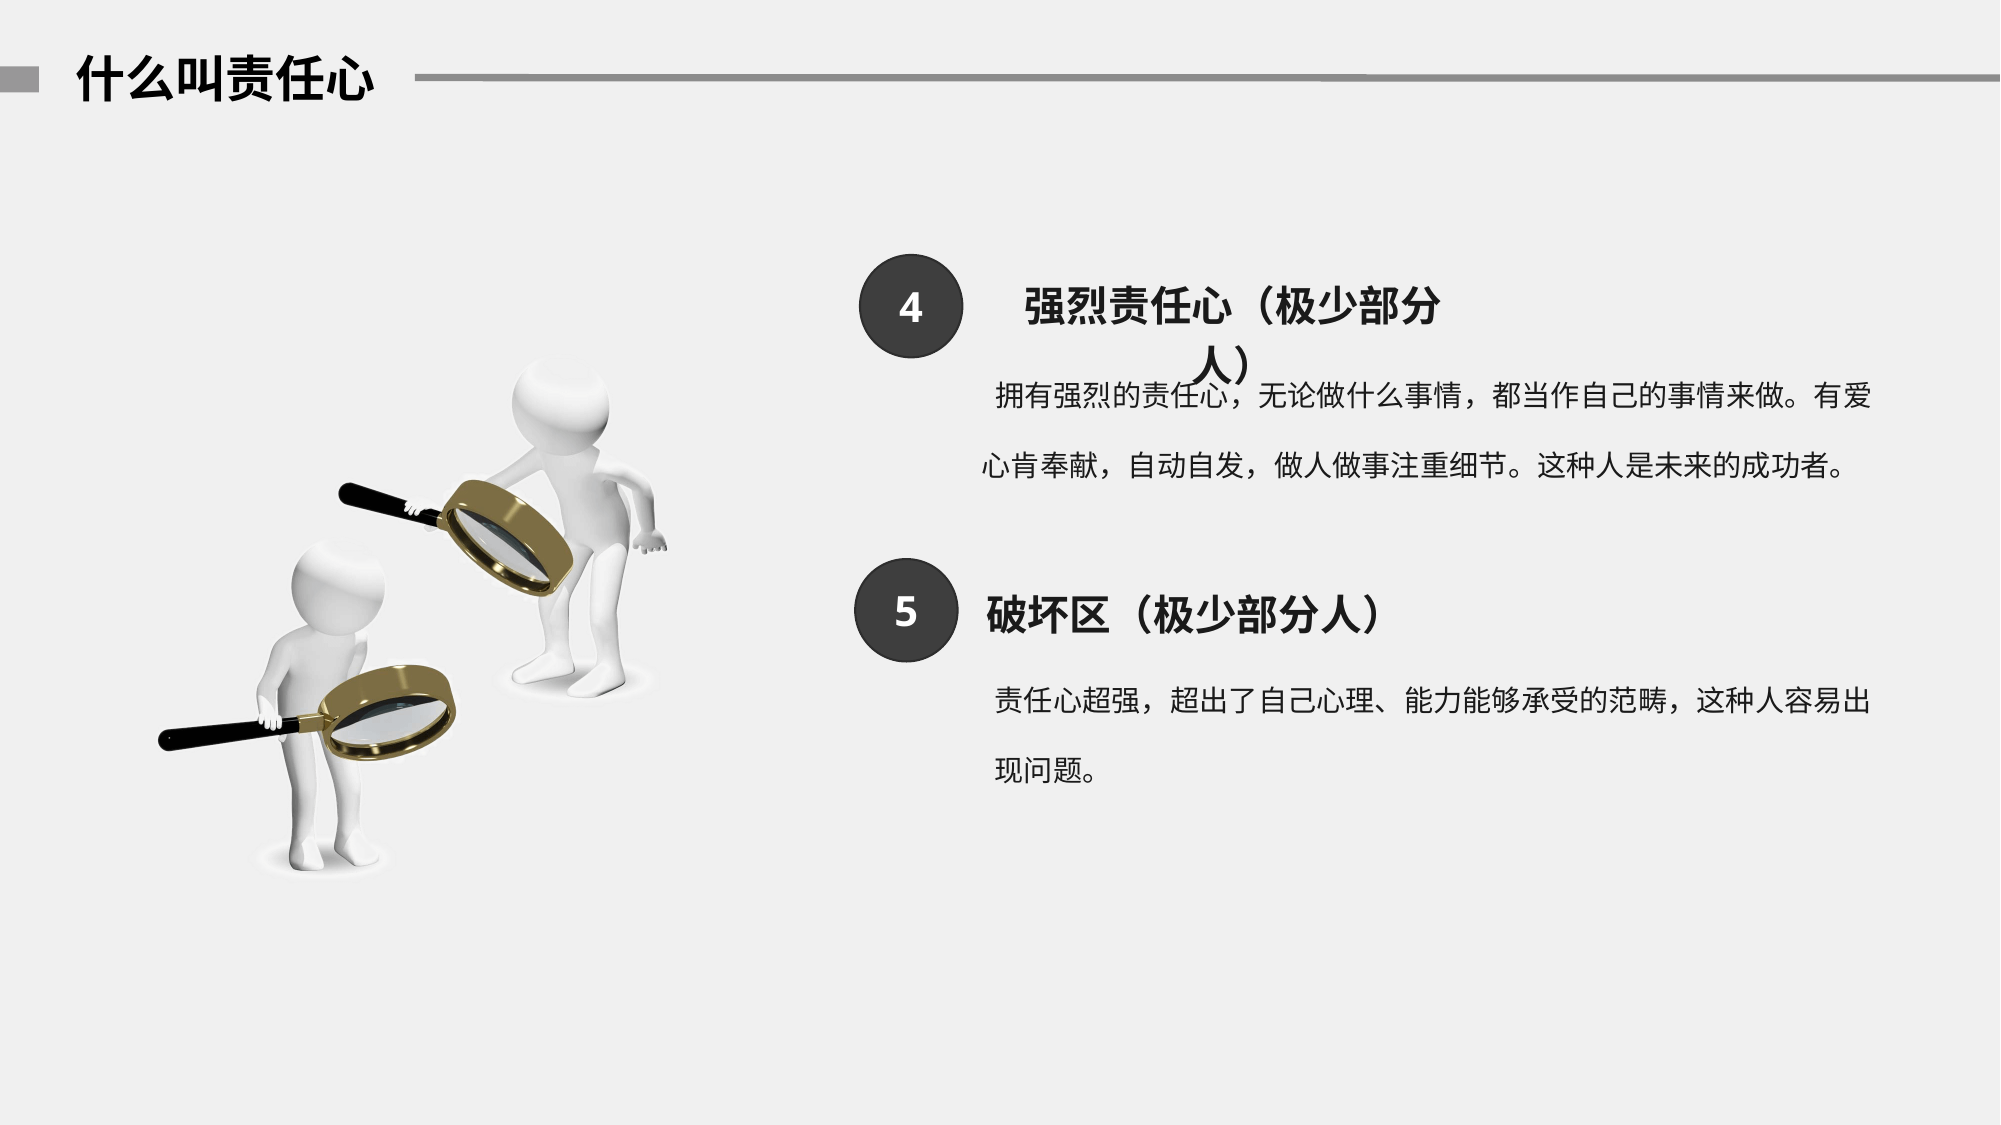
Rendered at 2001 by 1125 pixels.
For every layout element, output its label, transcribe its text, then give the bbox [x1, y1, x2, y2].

picture [139, 338, 690, 889]
text_box 拥有强烈的责任心，无论做什么事情，都当作自己的事情来做。有爱心肯奉献，自动自发，做人做事注重细节。这种人是未来的成功者。 [966, 335, 1916, 490]
text_box 强烈责任心（极少部分人） [957, 256, 1510, 404]
text_box 4 [858, 253, 957, 359]
text_box 破坏区（极少部分人） [959, 565, 1431, 653]
text_box 责任心超强，超出了自己心理、能力能够承受的范畴，这种人容易出现问题。 [979, 640, 1915, 795]
text_box [0, 65, 40, 93]
text_box 5 [854, 558, 959, 663]
text_box 什么叫责任心 [60, 40, 415, 115]
